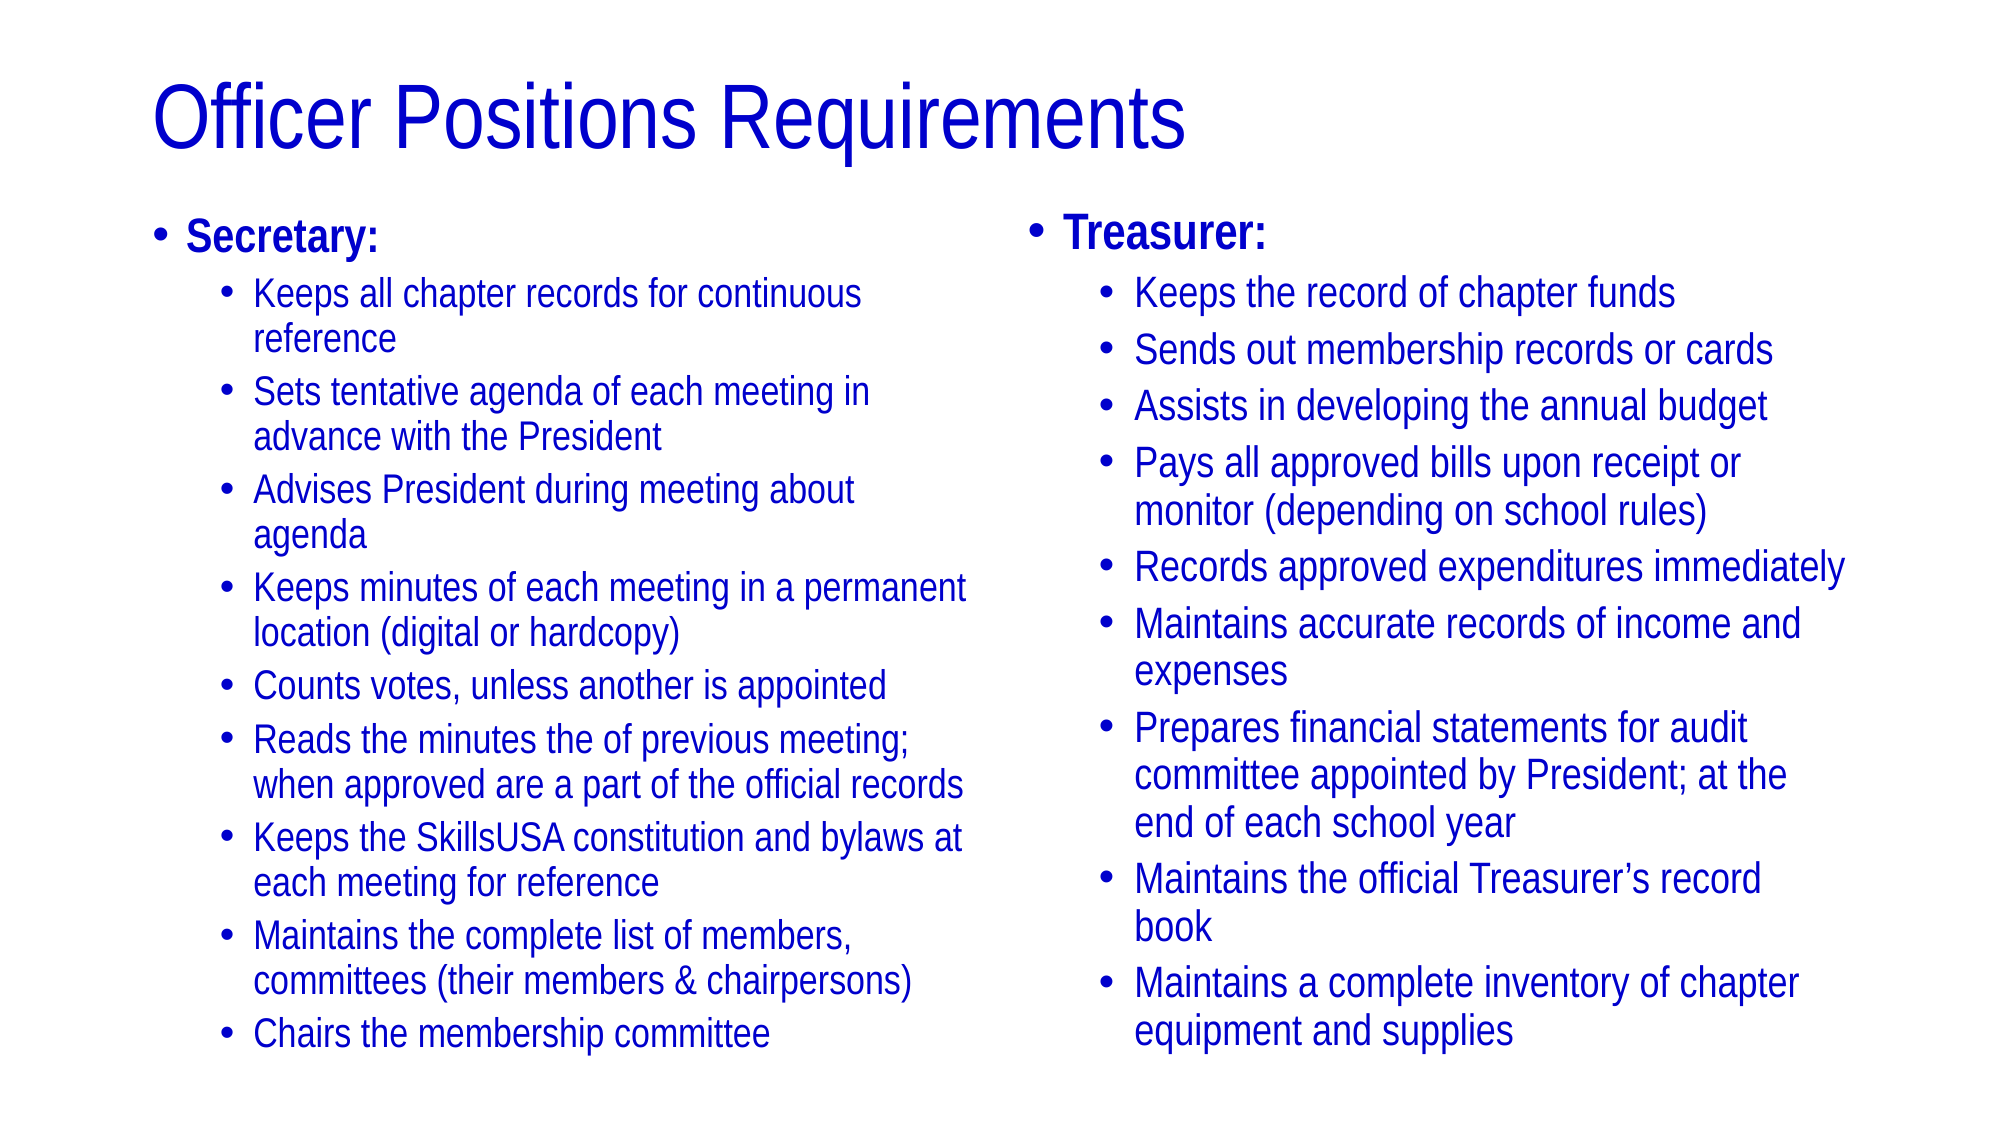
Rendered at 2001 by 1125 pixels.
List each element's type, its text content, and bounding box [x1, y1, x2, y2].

title Officer Positions Requirements [137, 39, 1863, 198]
list Treasurer: Keeps the record of chapter funds Sends out membership records or cards Assists in developing the annual budget Pays all approved bills upon receipt or monitor (depending on school rules) Records approved expenditures immediately Maintains accurate records of income and expenses Prepares financial statements for audit committee appointed by President; at the end of each school year Maintains the official Treasurer’s record book Maintains a complete inventory of chapter equipment and supplies [1012, 197, 1863, 1097]
list Secretary: Keeps all chapter records for continuous reference Sets tentative agenda of each meeting in advance with the President Advises President during meeting about agenda Keeps minutes of each meeting in a permanent location (digital or hardcopy) Counts votes, unless another is appointed Reads the minutes the of previous meeting; when approved are a part of the official records Keeps the SkillsUSA constitution and bylaws at each meeting for reference Maintains the complete list of members, committees (their members & chairpersons) Chairs the membership committee [137, 203, 988, 1082]
